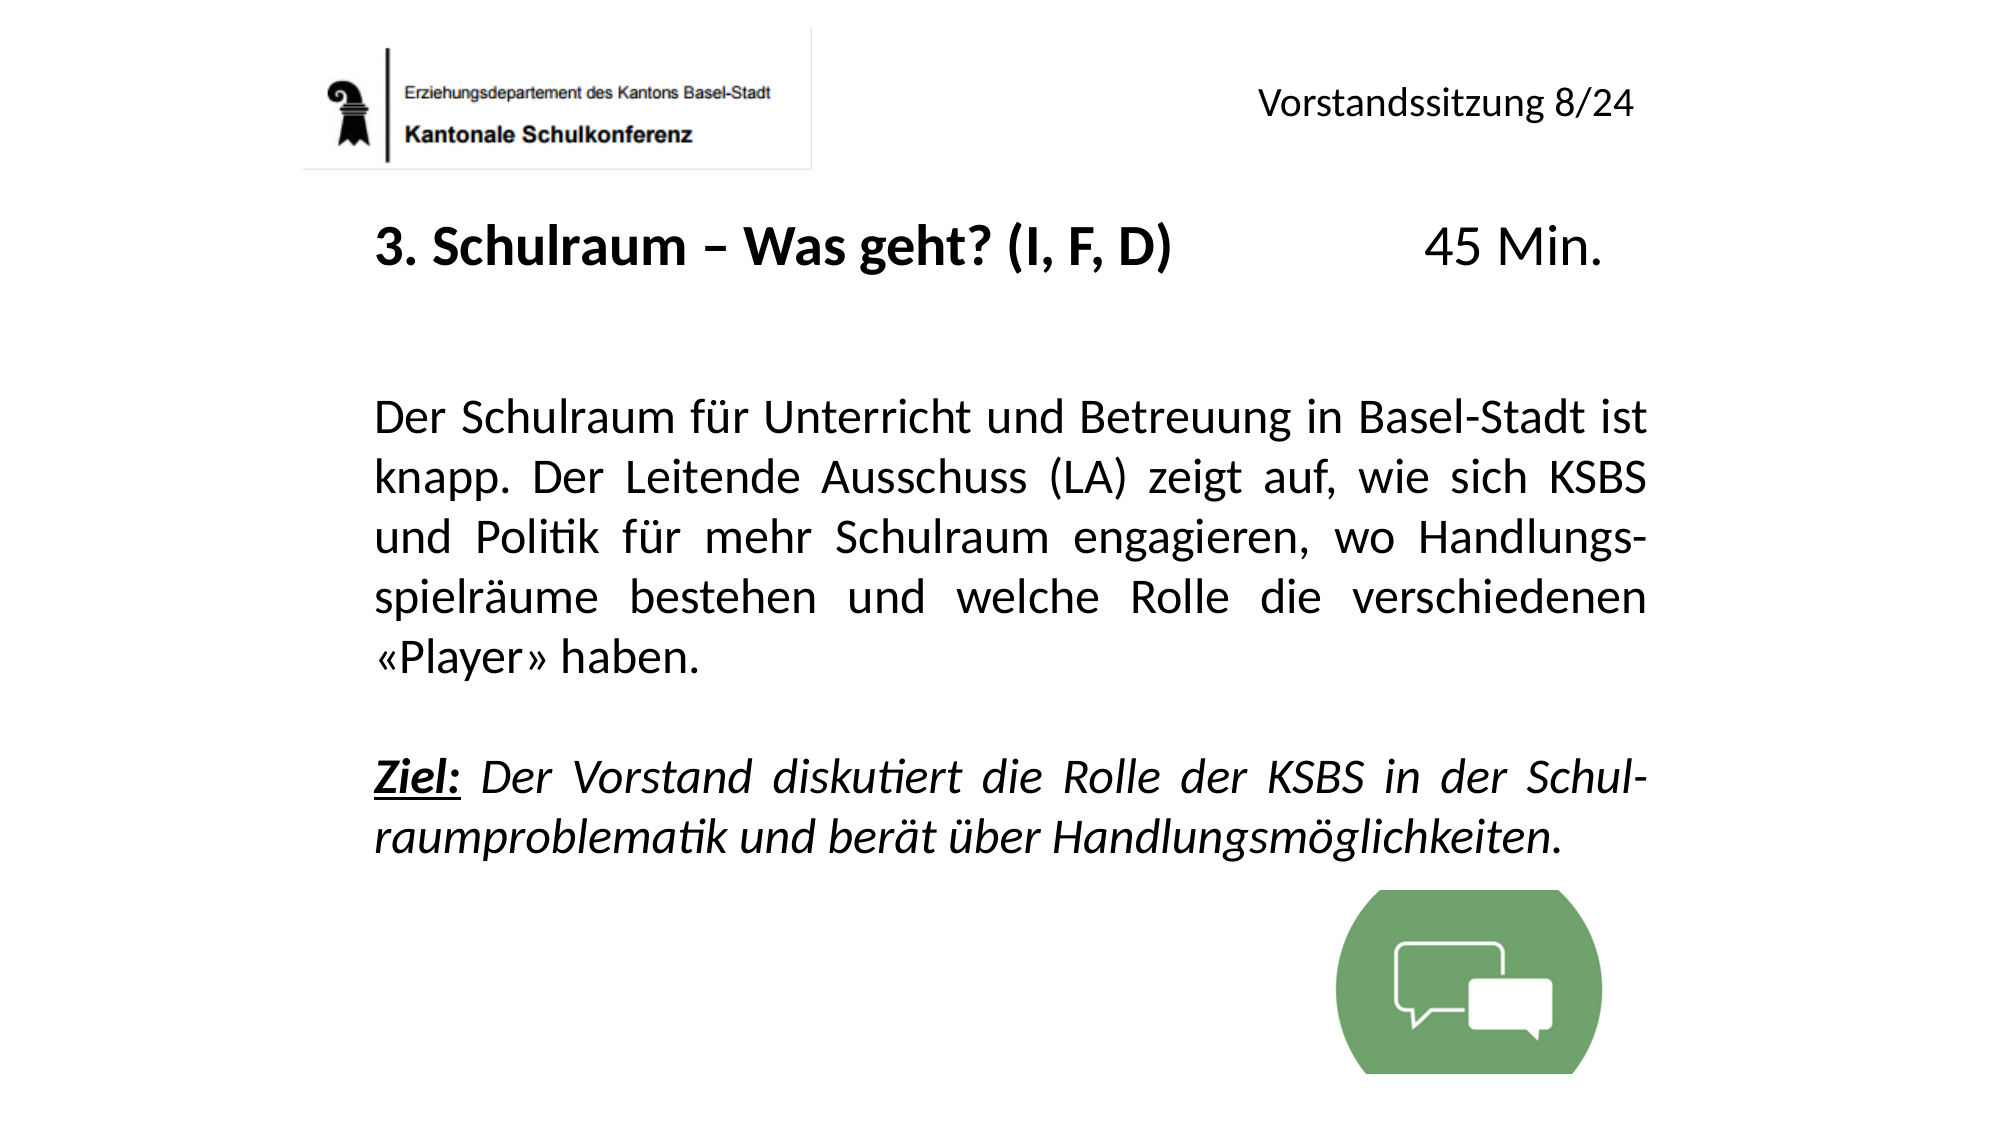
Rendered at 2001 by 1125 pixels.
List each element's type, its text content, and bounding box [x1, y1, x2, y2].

text_box 3. Schulraum – Was geht? (I, F, D) 45 Min. [359, 199, 1664, 285]
title Vorstandssitzung 8/24 [314, 0, 1650, 200]
text_box Der Schulraum für Unterricht und Betreuung in Basel-Stadt ist knapp. Der Leitende Ausschuss (LA) zeigt auf, wie sich KSBS und Politik für mehr Schulraum engagieren, wo Handlungs-spielräume bestehen und welche Rolle die verschiedenen «Player» haben. Ziel: Der Vorstand diskutiert die Rolle der KSBS in der Schul-raumproblematik und berät über Handlungsmöglichkeiten. [359, 375, 1664, 871]
picture [302, 28, 813, 171]
picture [1282, 890, 1650, 1075]
